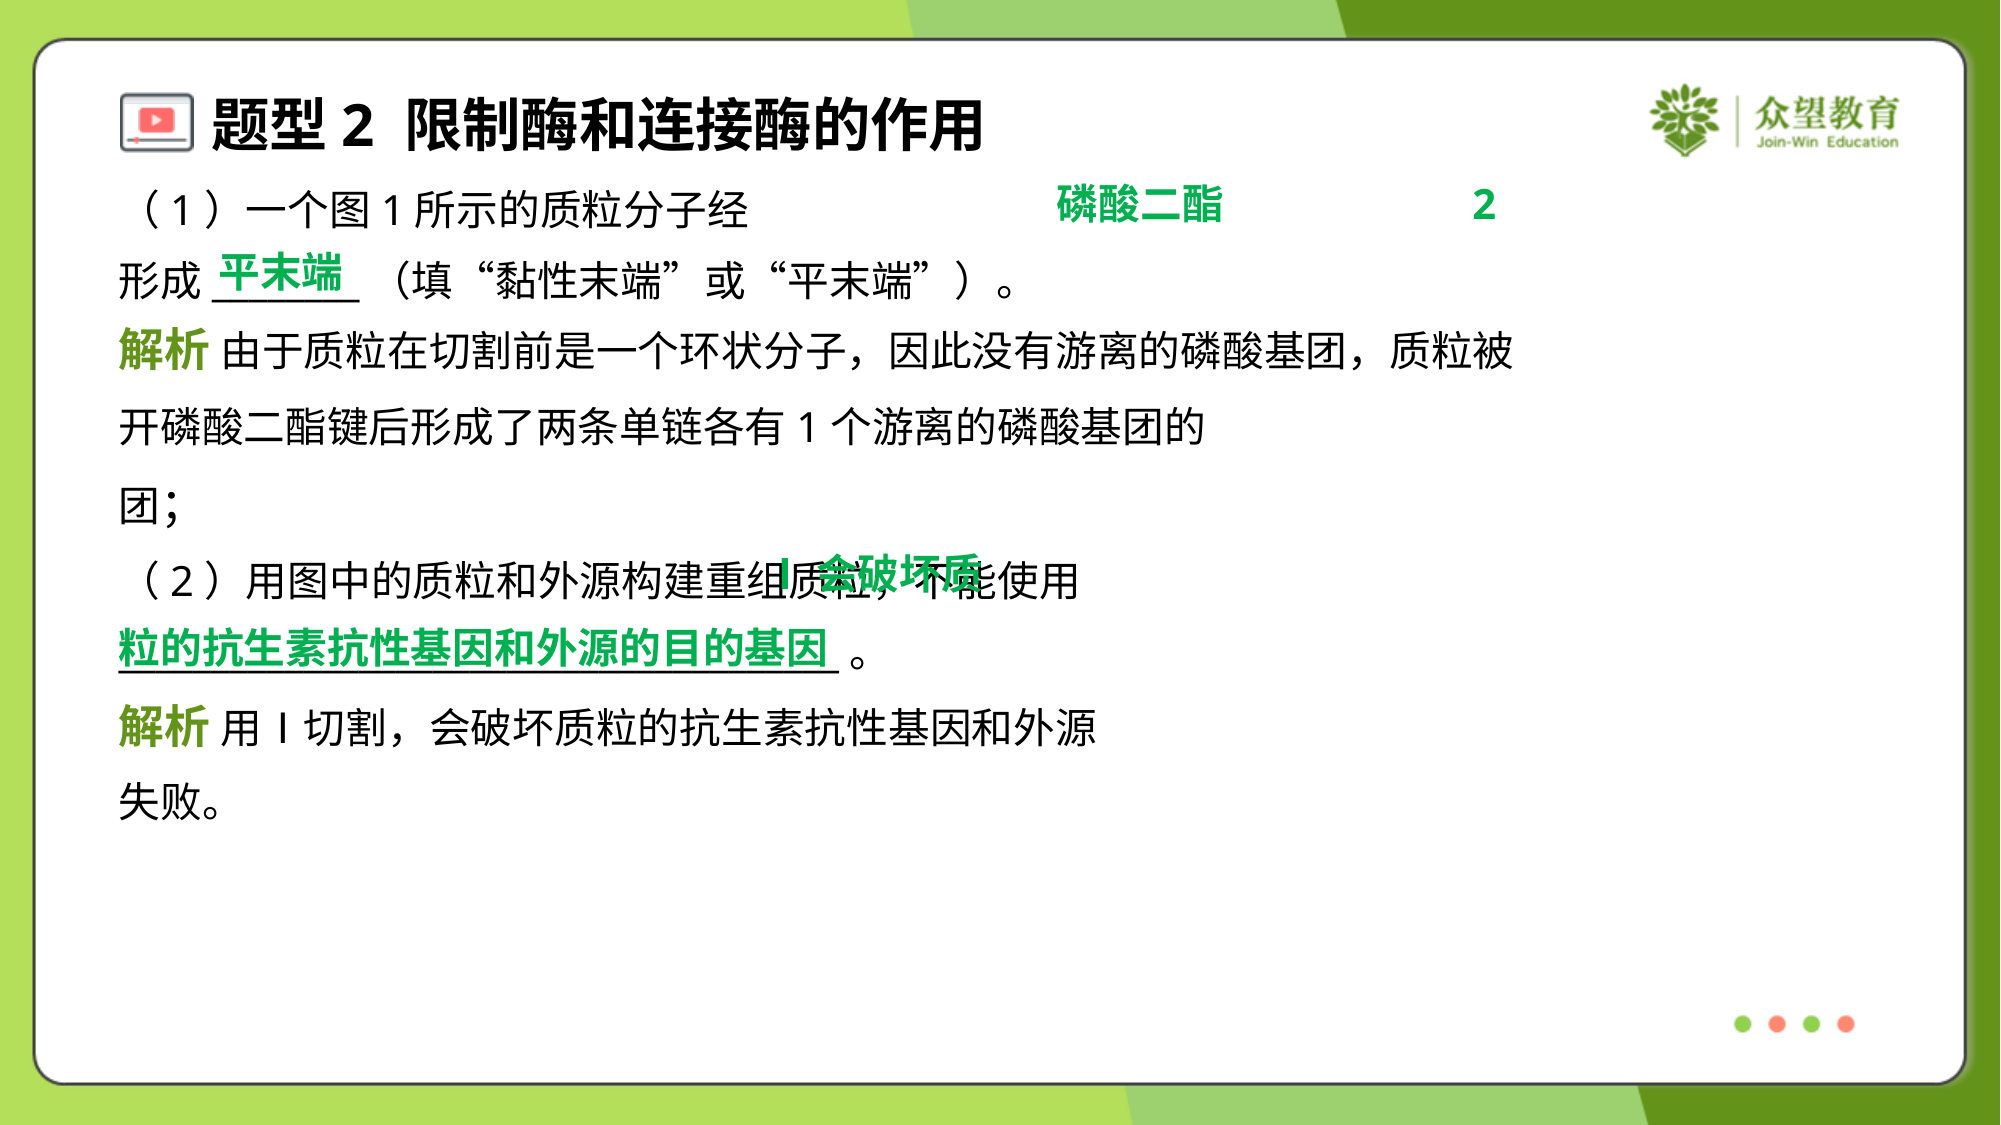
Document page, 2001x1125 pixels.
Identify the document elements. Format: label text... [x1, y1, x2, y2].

text_box 2 [1456, 152, 1513, 220]
text_box 磷酸二酯 [1041, 152, 1239, 220]
picture [0, 0, 2000, 1125]
text_box 平末端 [203, 224, 359, 289]
